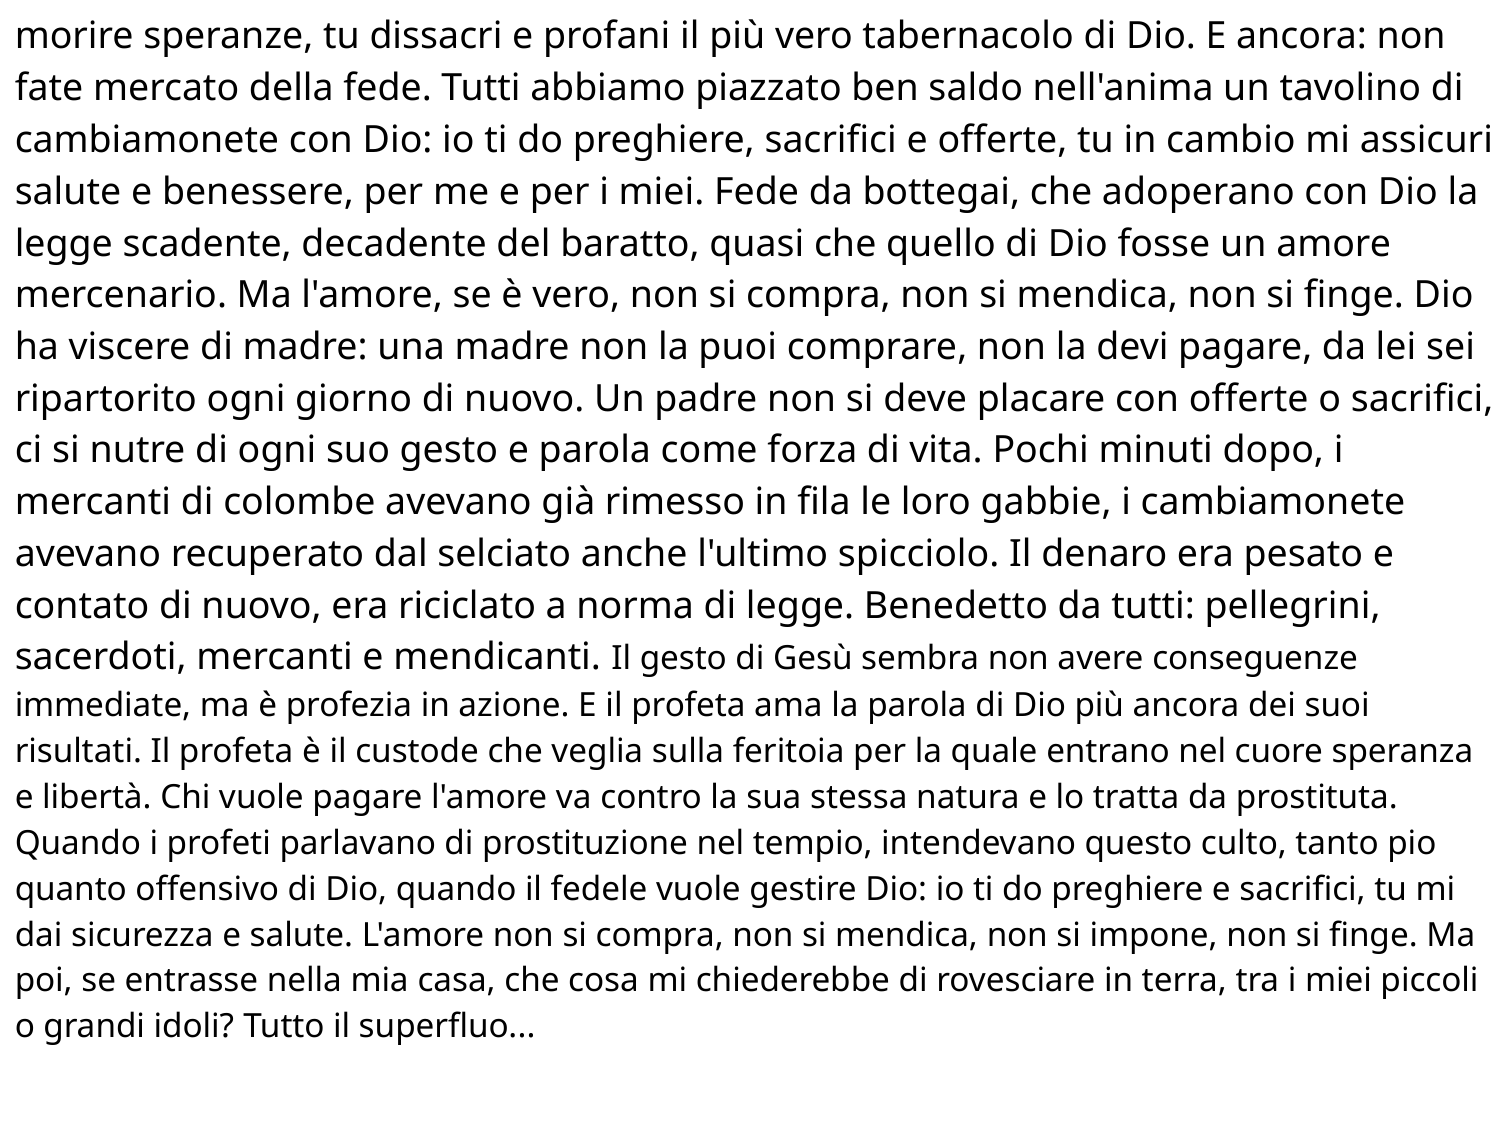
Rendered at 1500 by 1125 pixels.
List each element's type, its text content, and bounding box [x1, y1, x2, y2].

text_box morire speranze, tu dissacri e profani il più vero tabernacolo di Dio. E ancora: non fate mercato della fede. Tutti abbiamo piazzato ben saldo nell'anima un tavolino di cambiamonete con Dio: io ti do preghiere, sacrifici e offerte, tu in cambio mi assicuri salute e benessere, per me e per i miei. Fede da bottegai, che adoperano con Dio la legge scadente, decadente del baratto, quasi che quello di Dio fosse un amore mercenario. Ma l'amore, se è vero, non si compra, non si mendica, non si finge. Dio ha viscere di madre: una madre non la puoi comprare, non la devi pagare, da lei sei ripartorito ogni giorno di nuovo. Un padre non si deve placare con offerte o sacrifici, ci si nutre di ogni suo gesto e parola come forza di vita. Pochi minuti dopo, i mercanti di colombe avevano già rimesso in fila le loro gabbie, i cambiamonete avevano recuperato dal selciato anche l'ultimo spicciolo. Il denaro era pesato e contato di nuovo, era riciclato a norma di legge. Benedetto da tutti: pellegrini, sacerdoti, mercanti e mendicanti. Il gesto di Gesù sembra non avere conseguenze immediate, ma è profezia in azione. E il profeta ama la parola di Dio più ancora dei suoi risultati. Il profeta è il custode che veglia sulla feritoia per la quale entrano nel cuore speranza e libertà. Chi vuole pagare l'amore va contro la sua stessa natura e lo tratta da prostituta. Quando i profeti parlavano di prostituzione nel tempio, intendevano questo culto, tanto pio quanto offensivo di Dio, quando il fedele vuole gestire Dio: io ti do preghiere e sacrifici, tu mi dai sicurezza e salute. L'amore non si compra, non si mendica, non si impone, non si finge. Ma poi, se entrasse nella mia casa, che cosa mi chiederebbe di rovesciare in terra, tra i miei piccoli o grandi idoli? Tutto il superfluo... [0, 0, 1500, 1052]
